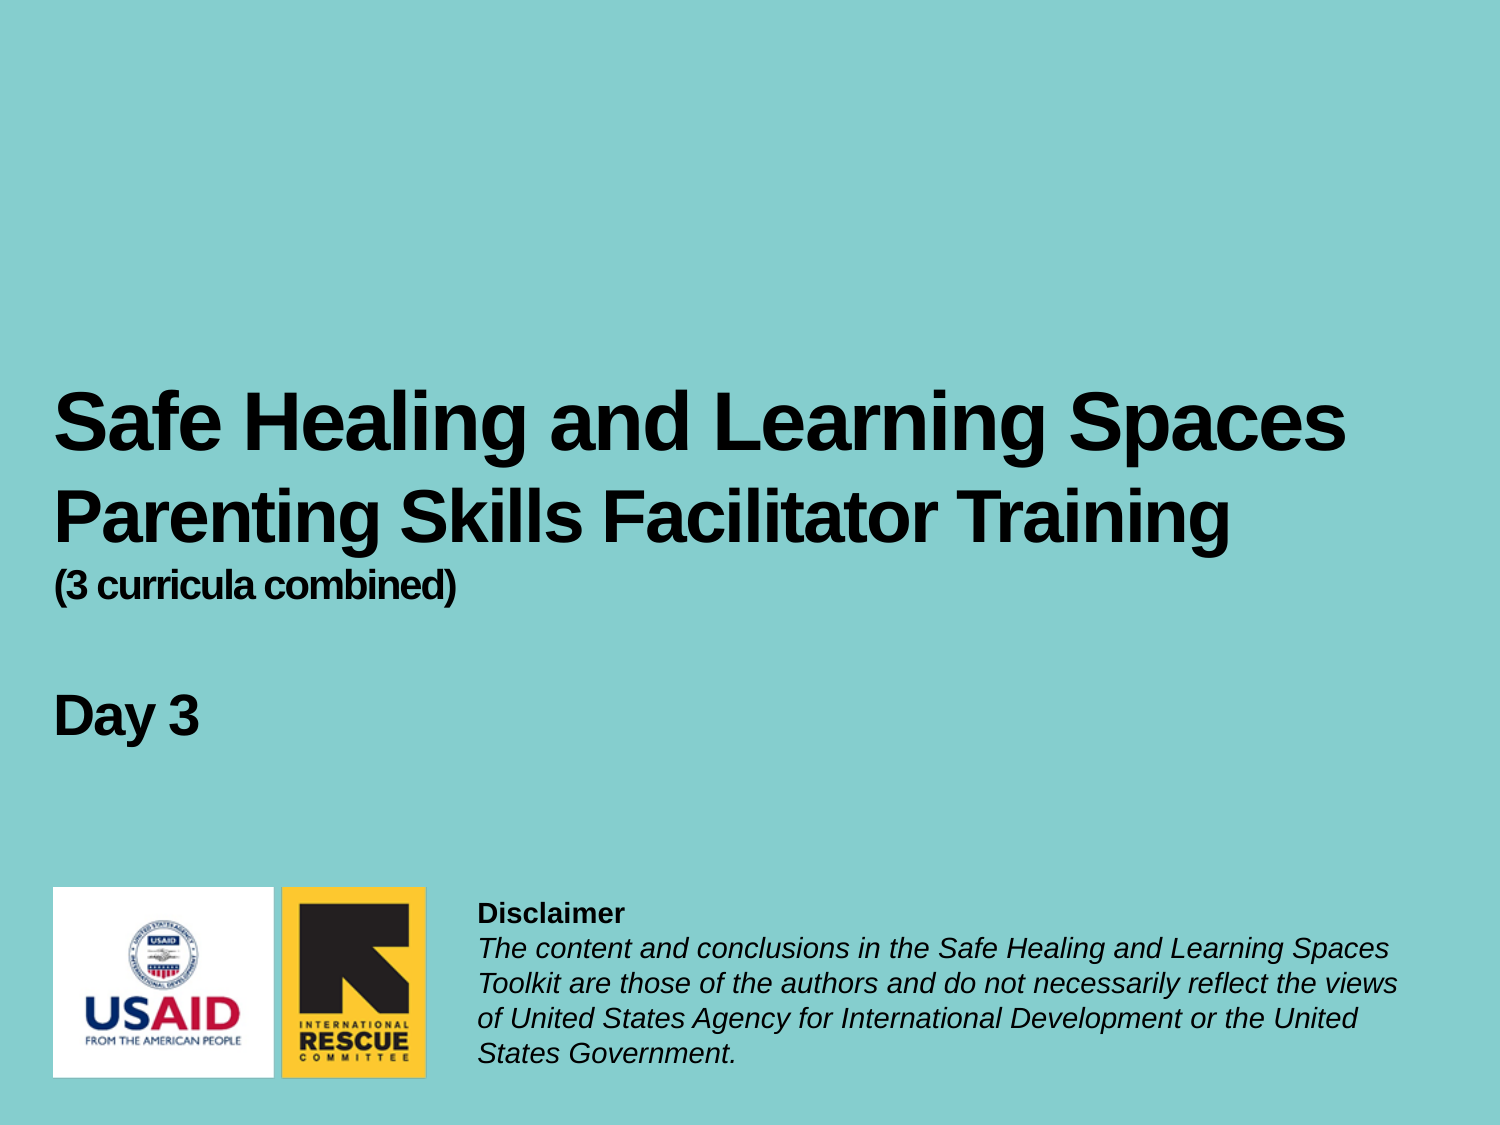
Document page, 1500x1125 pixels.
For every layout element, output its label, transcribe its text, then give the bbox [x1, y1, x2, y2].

title Safe Healing and Learning Spaces Parenting Skills Facilitator Training (3 curricula combined) Day 3 [53, 287, 1417, 538]
picture [53, 887, 429, 1080]
text_box Disclaimer The content and conclusions in the Safe Healing and Learning Spaces Toolkit are those of the authors and do not necessarily reflect the views of United States Agency for International Development or the United States Government. [462, 887, 1446, 1077]
